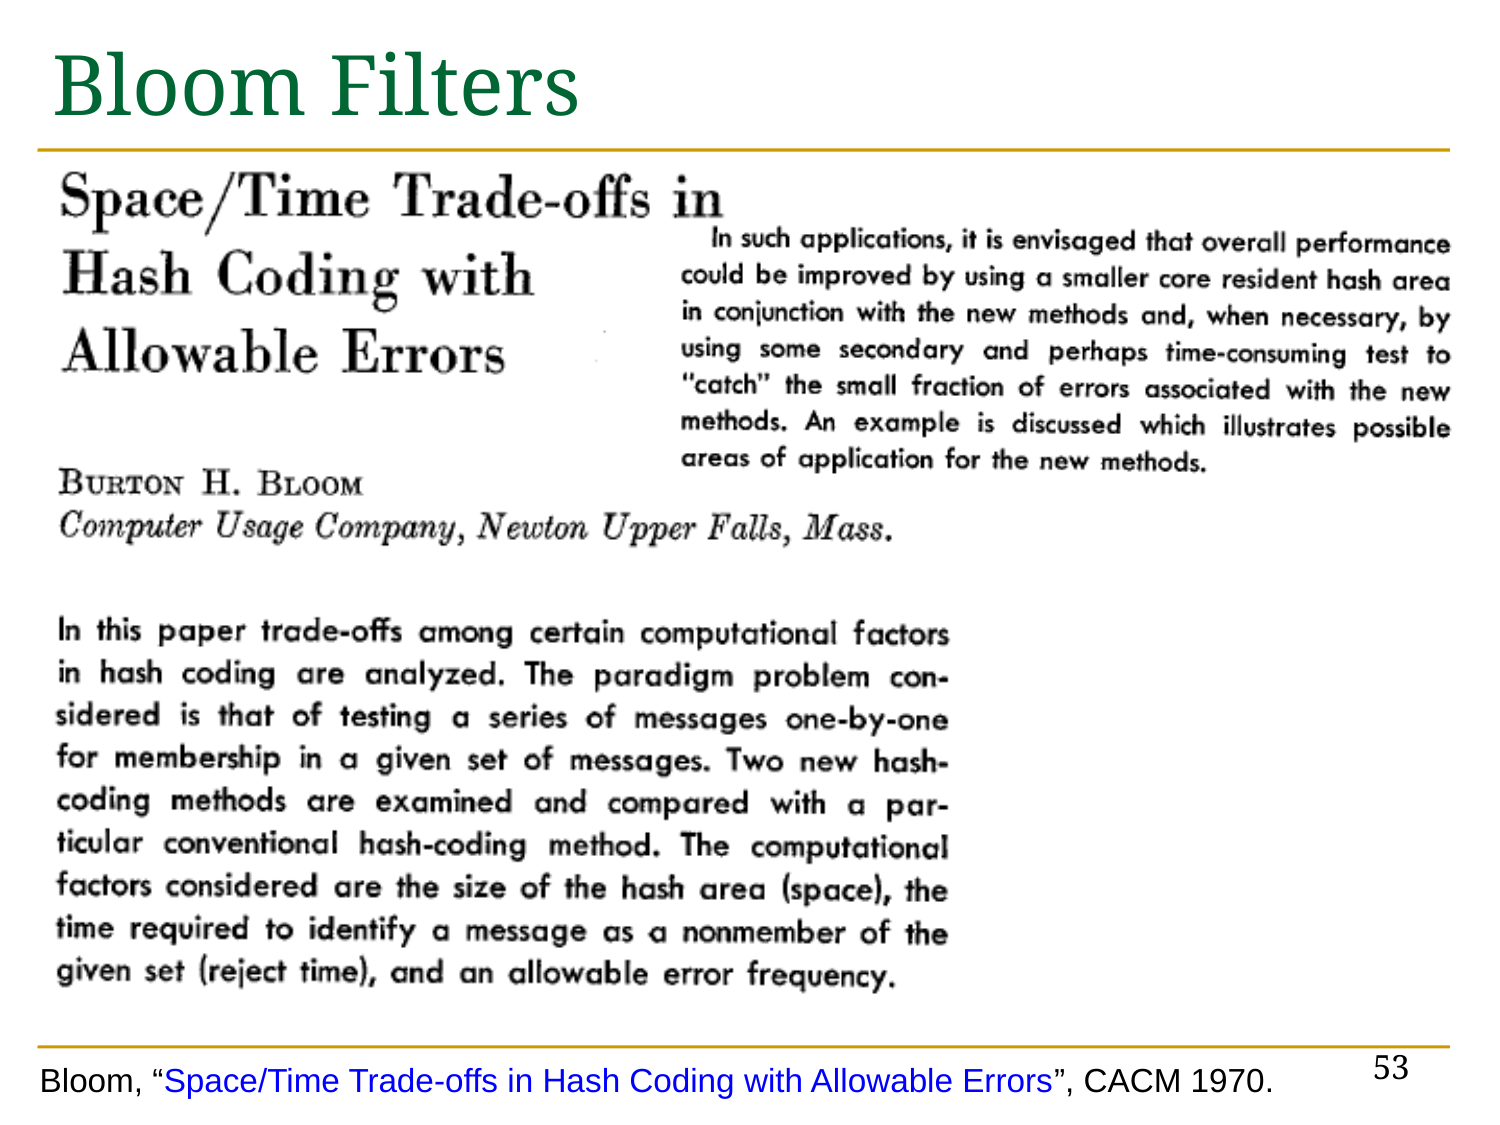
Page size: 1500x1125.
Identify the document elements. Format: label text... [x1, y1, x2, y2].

picture [37, 599, 963, 997]
slide_number 53 [1074, 1023, 1426, 1051]
title Bloom Filters [37, 24, 1450, 200]
text_box Bloom, “Space/Time Trade-offs in Hash Coding with Allowable Errors”, CACM 1970. [24, 1051, 1450, 1107]
picture [24, 162, 1477, 590]
